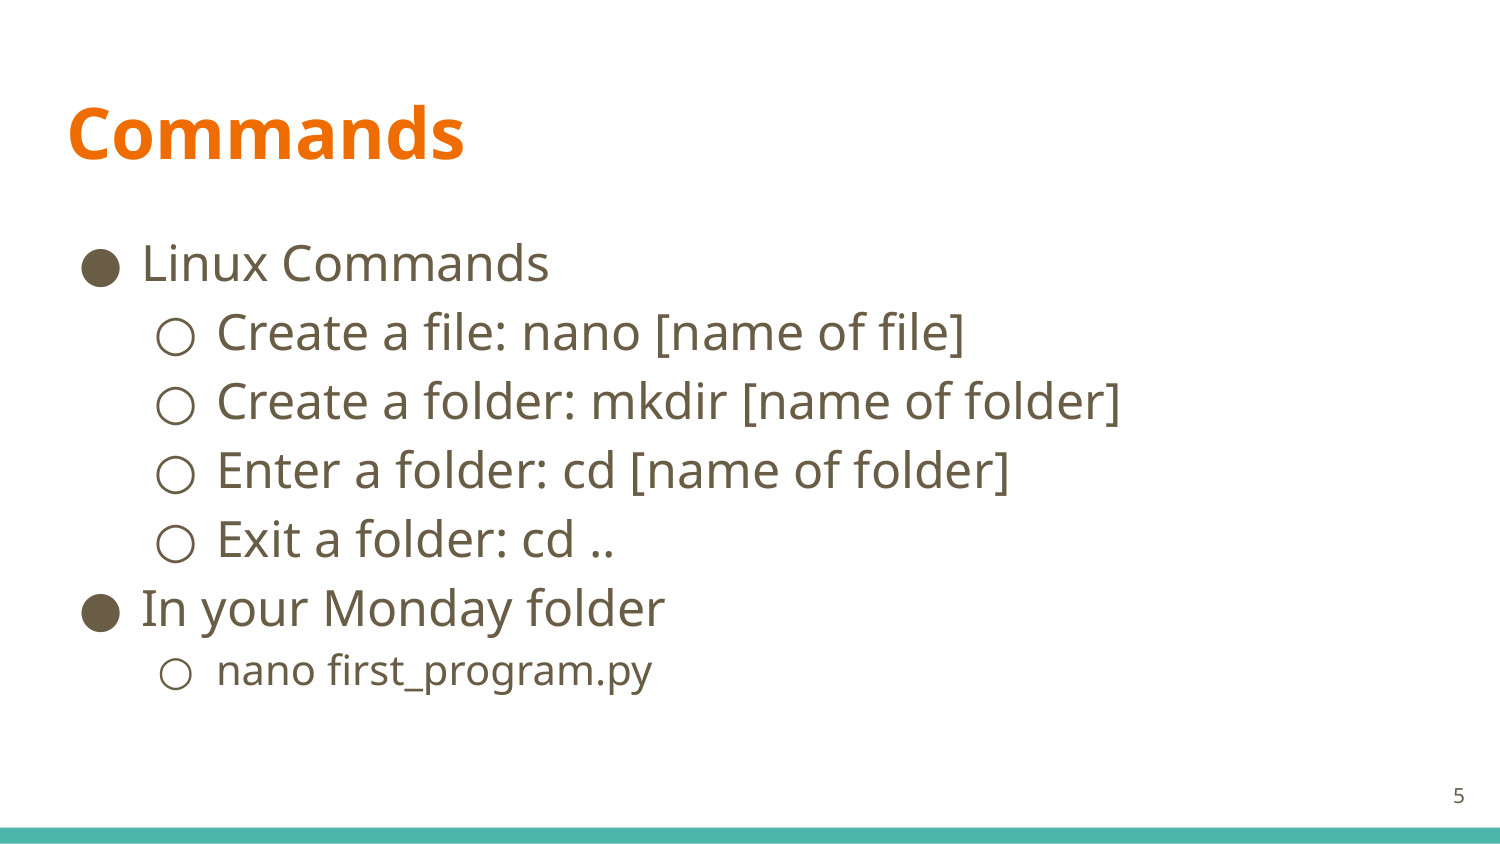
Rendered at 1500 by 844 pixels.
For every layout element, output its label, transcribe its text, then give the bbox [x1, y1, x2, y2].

title Commands [51, 72, 1449, 189]
slide_number ‹#› [1389, 764, 1480, 830]
list Linux Commands Create a file: nano [name of file] Create a folder: mkdir [name of folder] Enter a folder: cd [name of folder] Exit a folder: cd .. In your Monday folder nano first_program.py [51, 207, 1449, 750]
